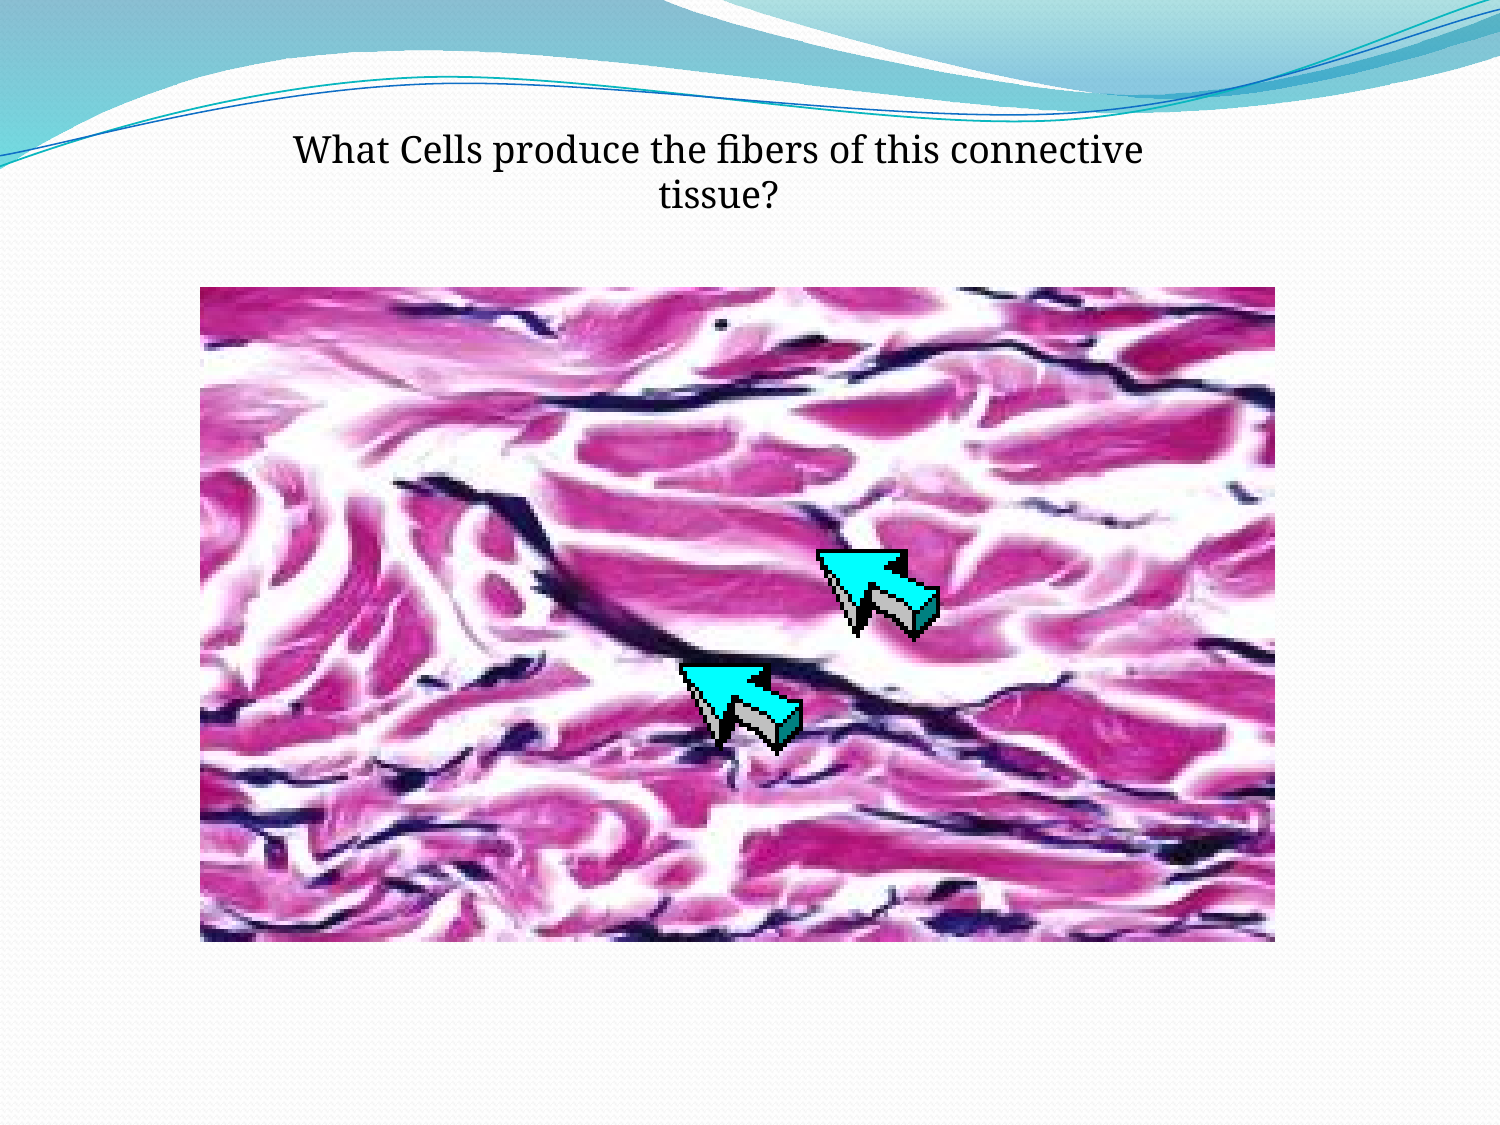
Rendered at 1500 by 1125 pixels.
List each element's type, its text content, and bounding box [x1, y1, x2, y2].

text_box What Cells produce the fibers of this connective tissue? [224, 118, 1213, 224]
picture [199, 287, 1276, 942]
